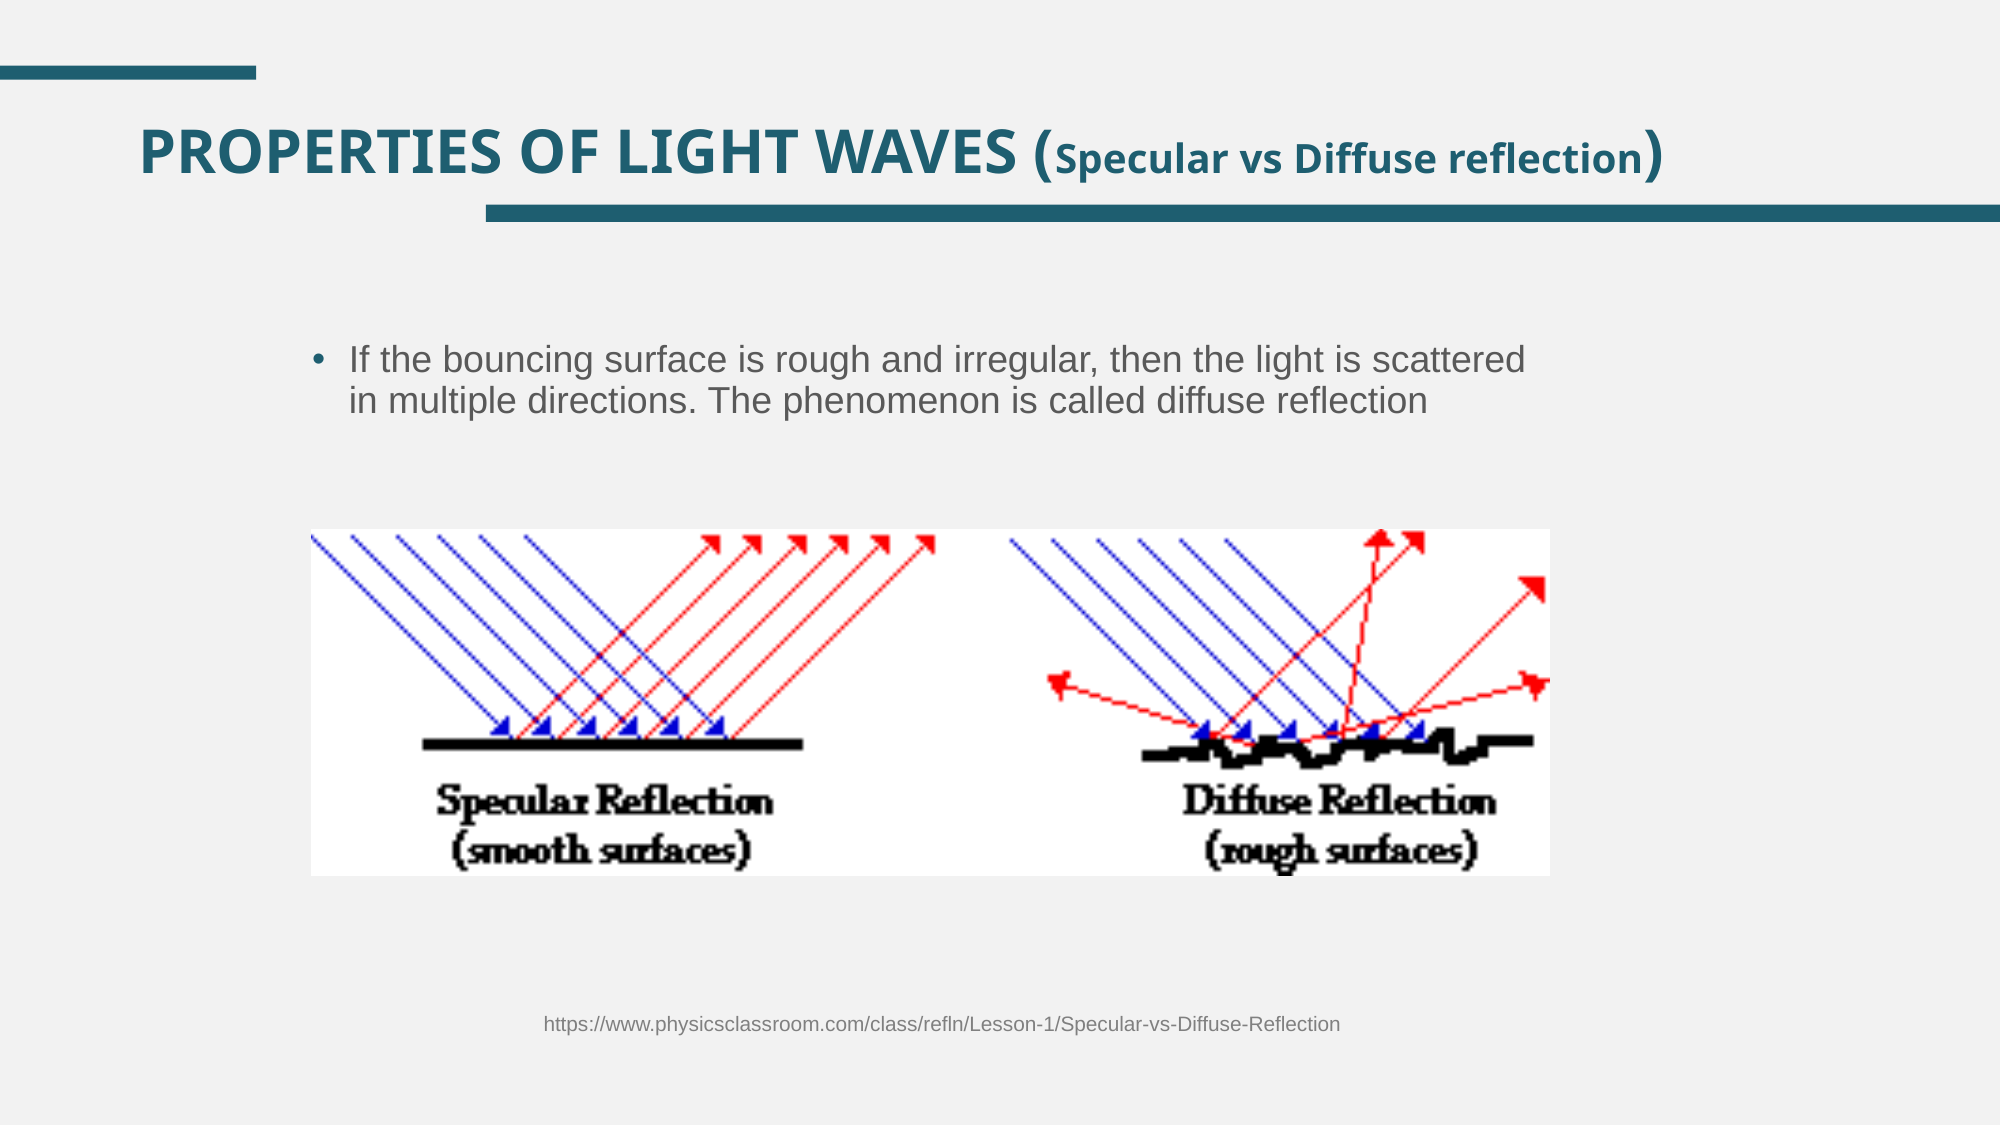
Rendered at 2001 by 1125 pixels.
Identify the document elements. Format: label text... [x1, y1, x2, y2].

text_box PROPERTIES OF LIGHT WAVES (Specular vs Diffuse reflection) [123, 71, 1804, 194]
text_box If the bouncing surface is rough and irregular, then the light is scattered in multiple directions. The phenomenon is called diffuse reflection [296, 333, 1575, 472]
picture [311, 529, 1550, 876]
text_box [0, 64, 258, 81]
text_box https://www.physicsclassroom.com/class/refln/Lesson-1/Specular-vs-Diffuse-Reflection [206, 1003, 1679, 1044]
text_box [484, 203, 2000, 223]
